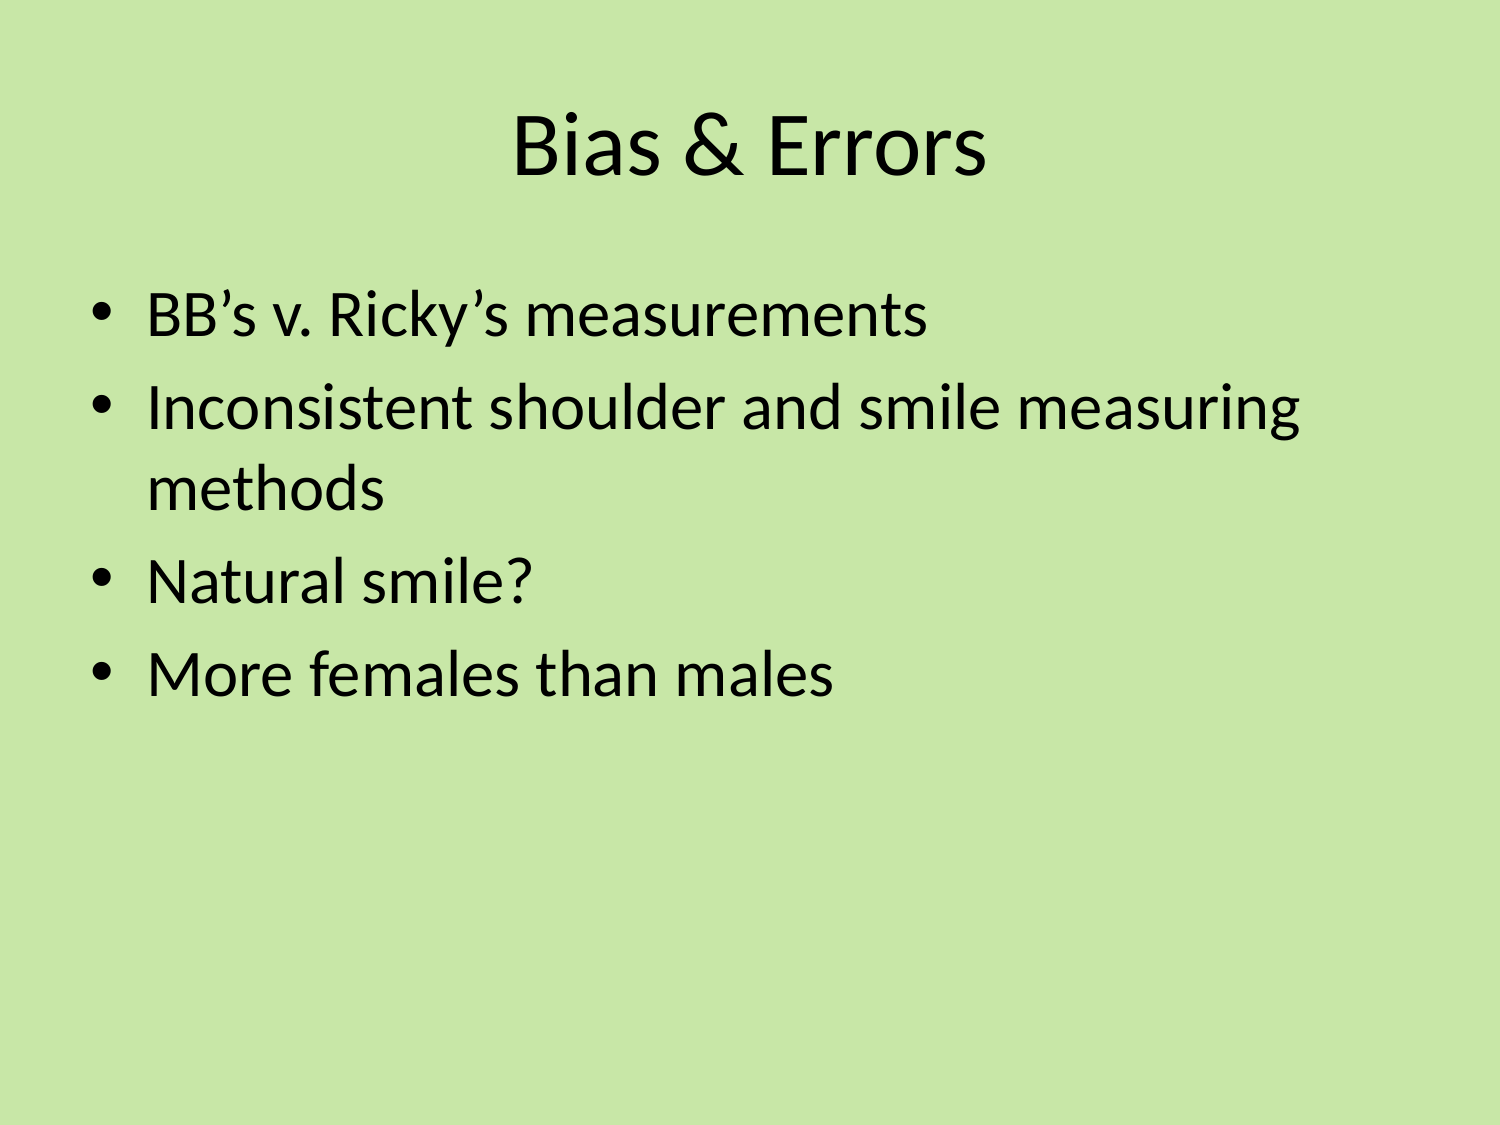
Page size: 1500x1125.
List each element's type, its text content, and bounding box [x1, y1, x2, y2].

title Bias & Errors [75, 45, 1425, 233]
list BB’s v. Ricky’s measurements Inconsistent shoulder and smile measuring methods Natural smile? More females than males [75, 262, 1425, 1005]
